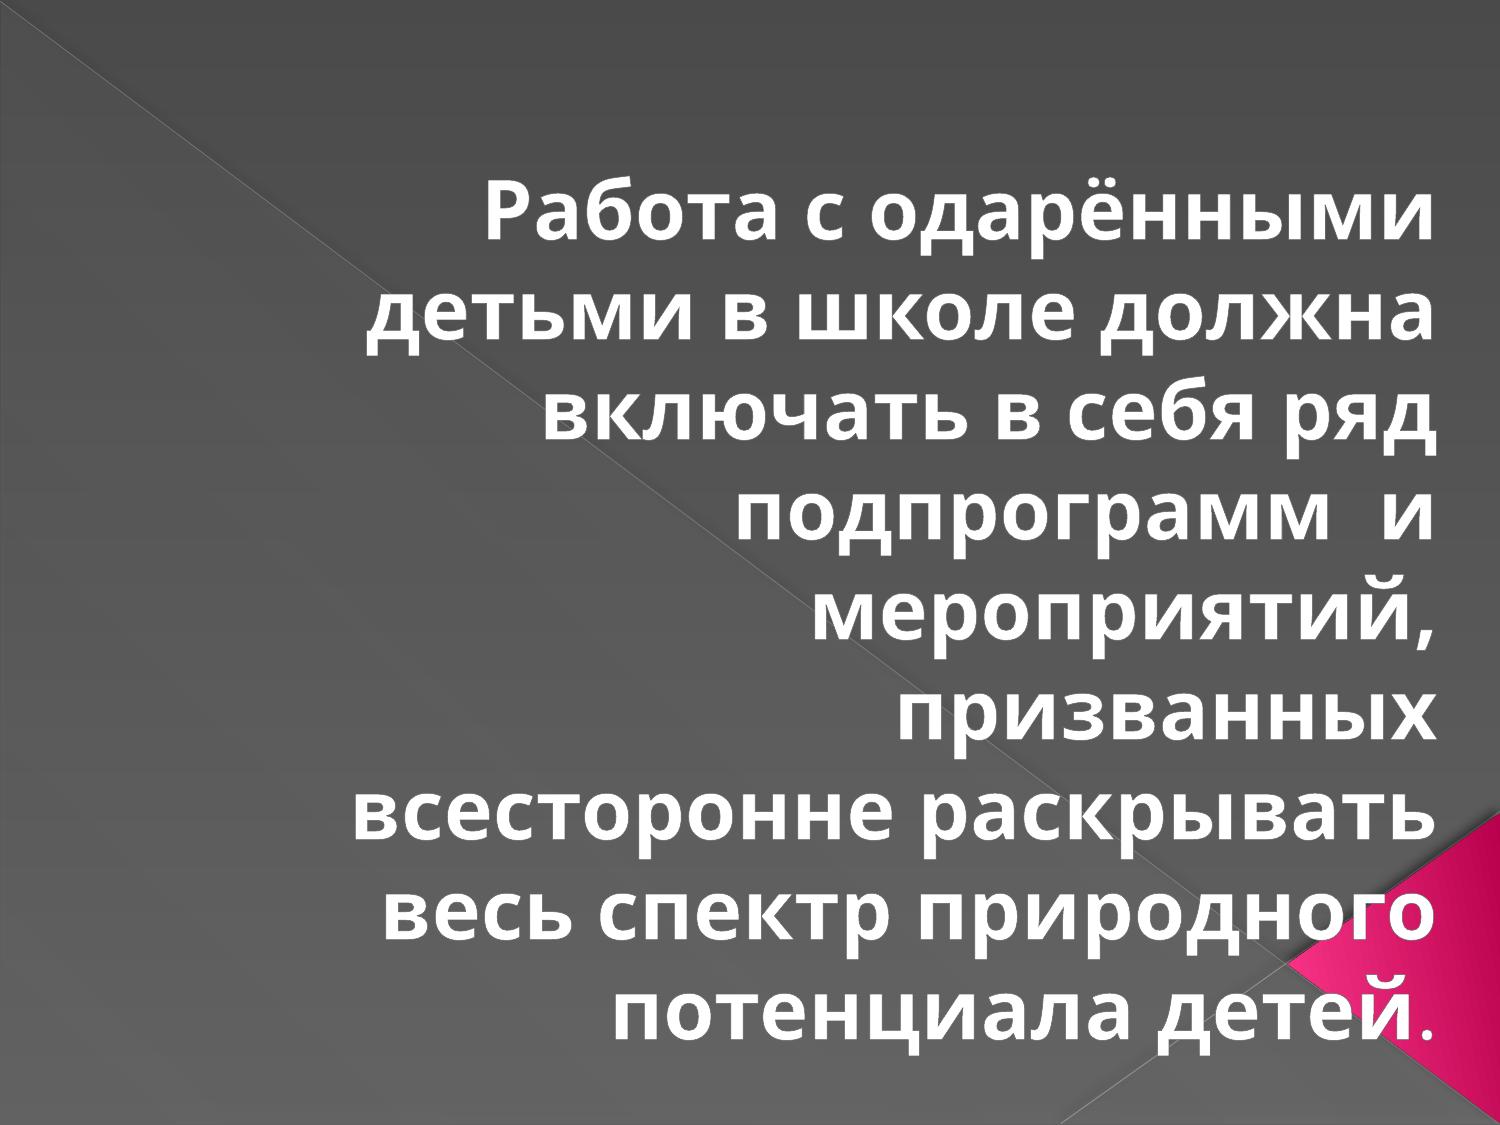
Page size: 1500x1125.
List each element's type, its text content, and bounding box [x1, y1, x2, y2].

subtitle Работа с одарёнными детьми в школе должна включать в себя ряд подпрограмм и мероприятий, призванных всесторонне раскрывать весь спектр природного потенциала детей. [312, 148, 1459, 1062]
